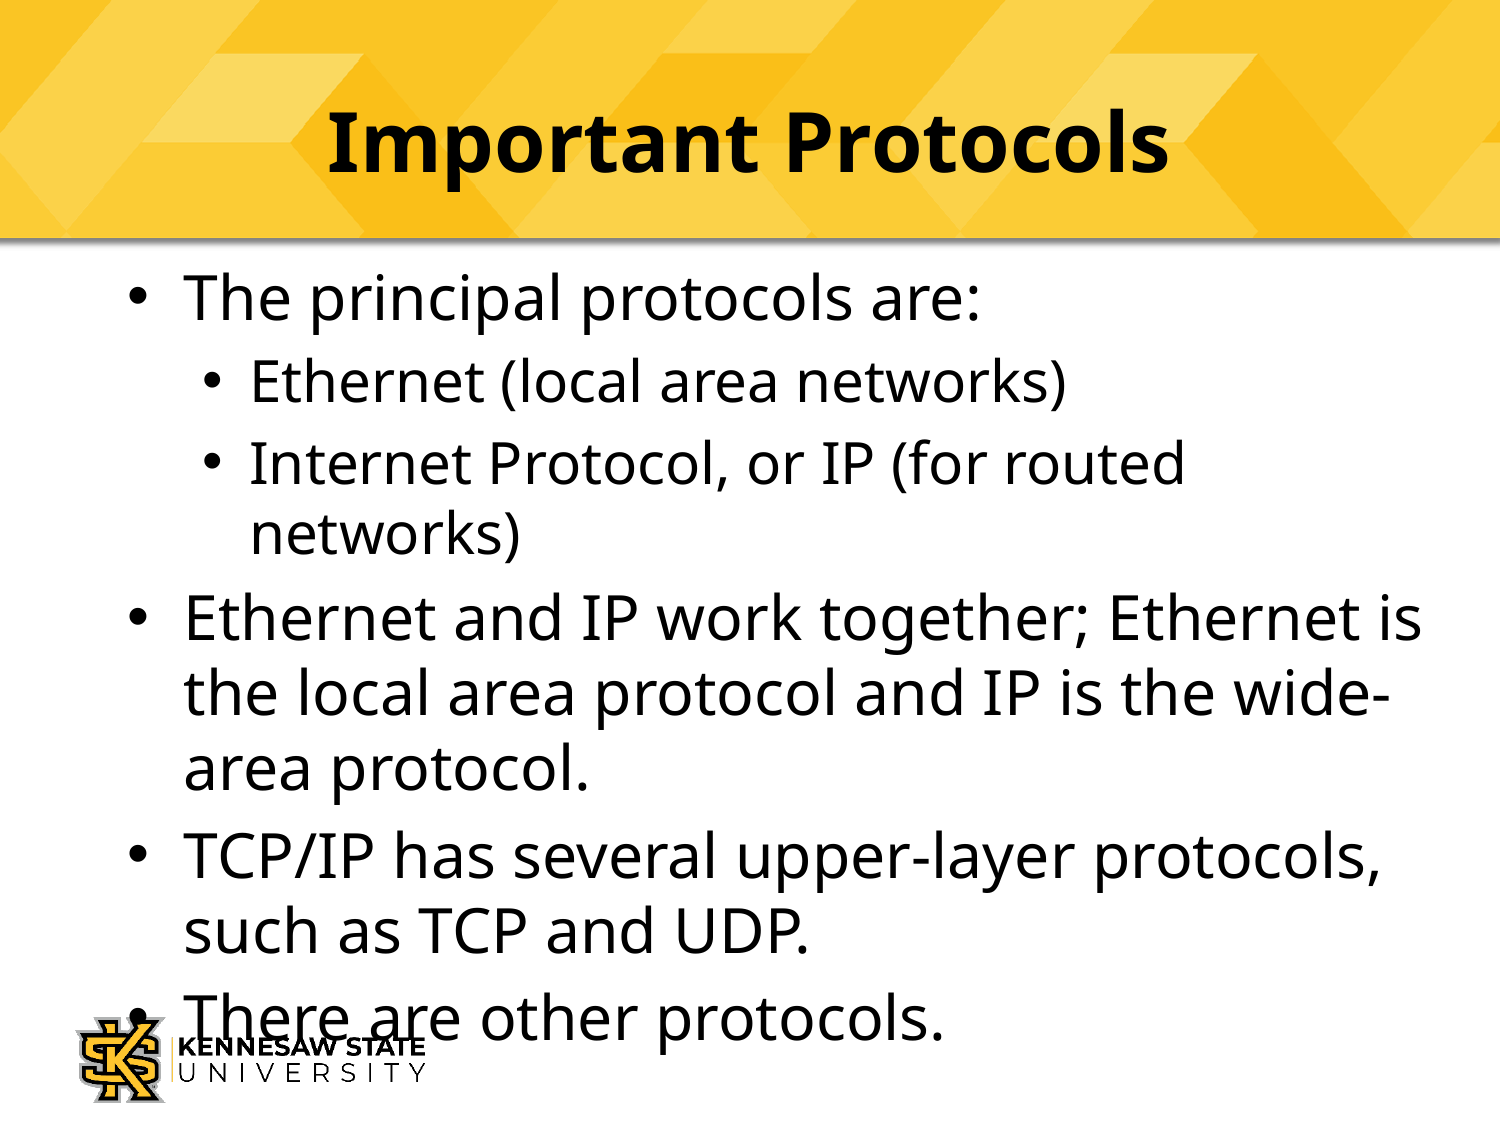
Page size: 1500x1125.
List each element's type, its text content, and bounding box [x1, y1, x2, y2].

list The principal protocols are: Ethernet (local area networks) Internet Protocol, or IP (for routed networks) Ethernet and IP work together; Ethernet is the local area protocol and IP is the wide-area protocol. TCP/IP has several upper-layer protocols, such as TCP and UDP. There are other protocols. [112, 249, 1447, 1025]
title Important Protocols [75, 45, 1425, 233]
picture [75, 1017, 425, 1103]
picture [0, 0, 1500, 251]
